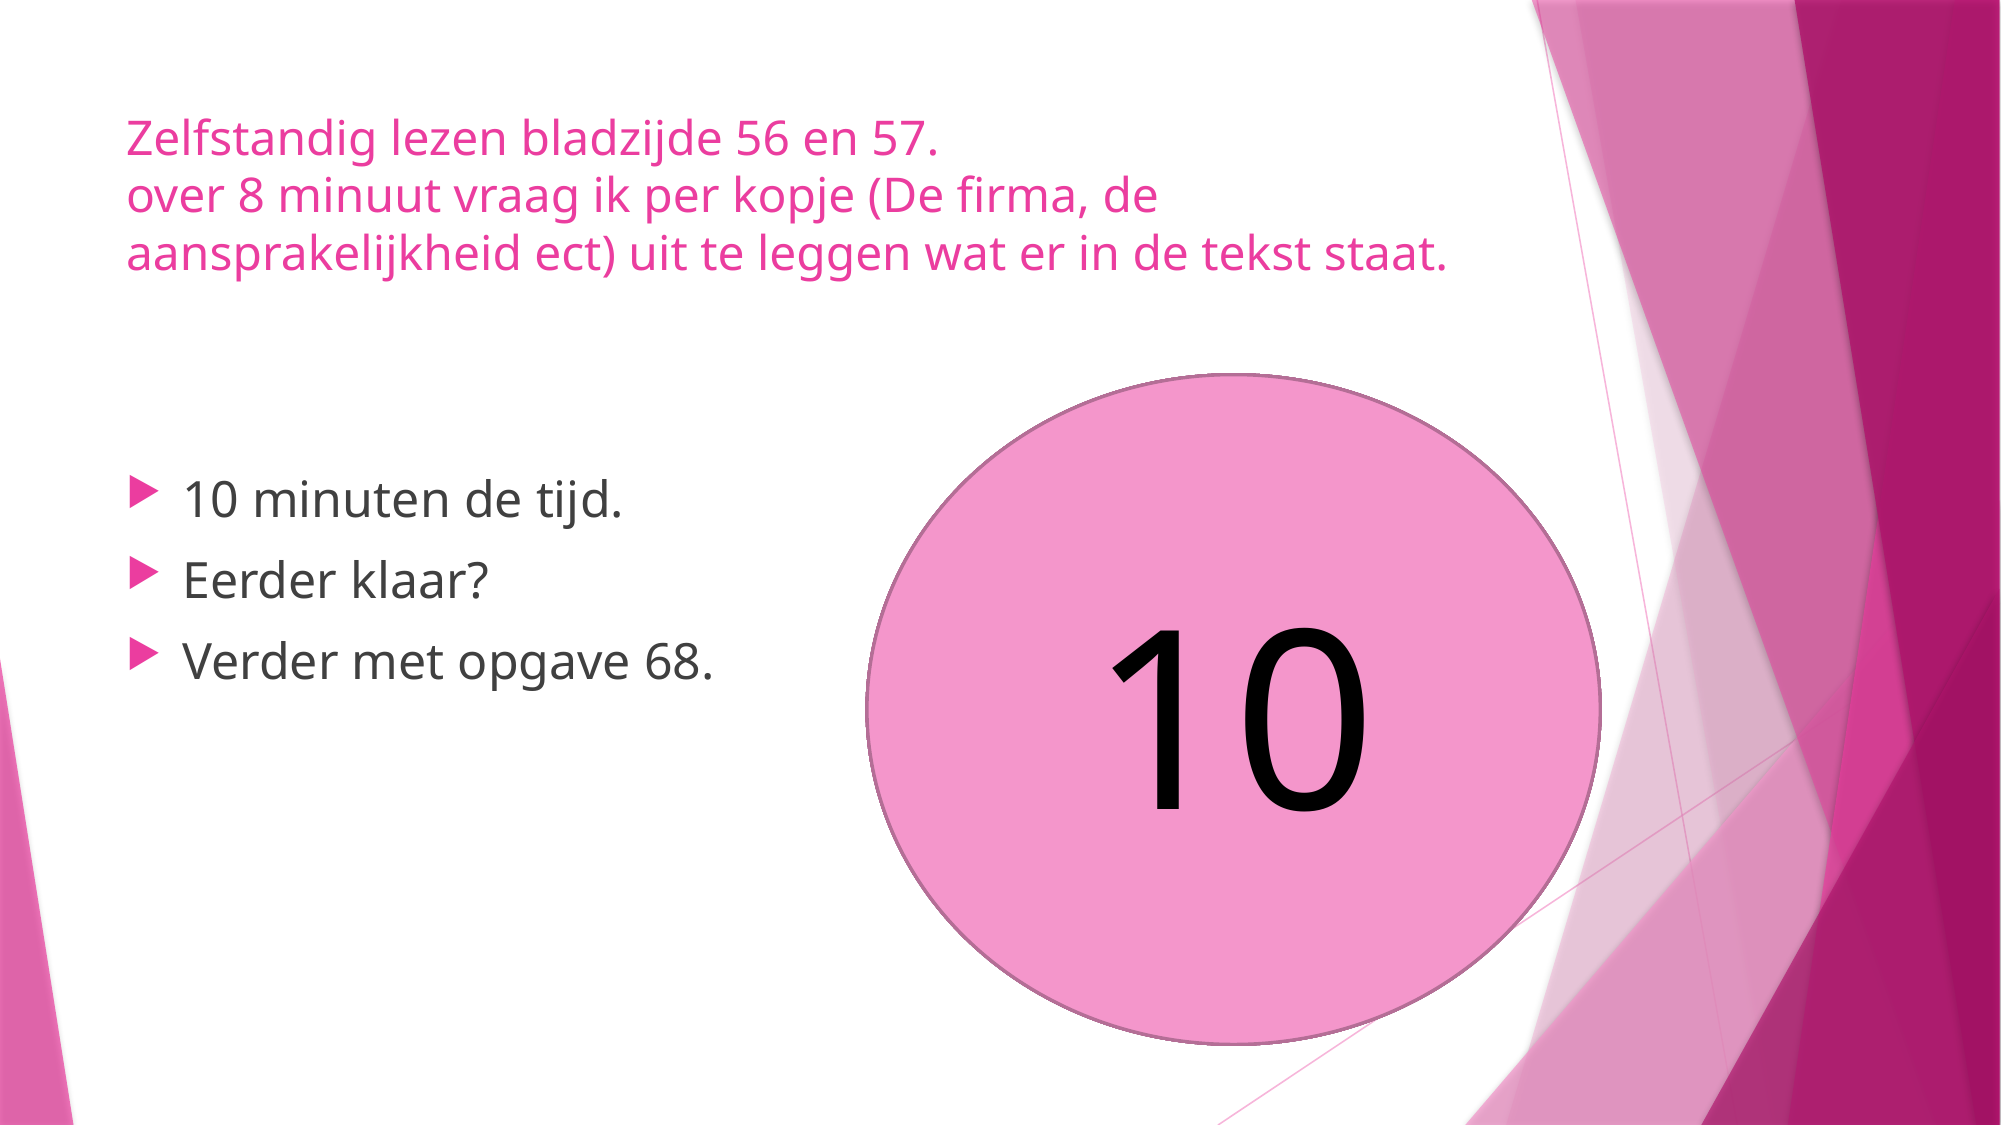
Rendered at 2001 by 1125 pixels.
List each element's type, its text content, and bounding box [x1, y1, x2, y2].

title Zelfstandig lezen bladzijde 56 en 57. over 8 minuut vraag ik per kopje (De firma, de aansprakelijkheid ect) uit te leggen wat er in de tekst staat. [111, 99, 1522, 317]
text_box 10 [896, 373, 1602, 1046]
list 10 minuten de tijd. Eerder klaar? Verder met opgave 68. [111, 459, 896, 1044]
